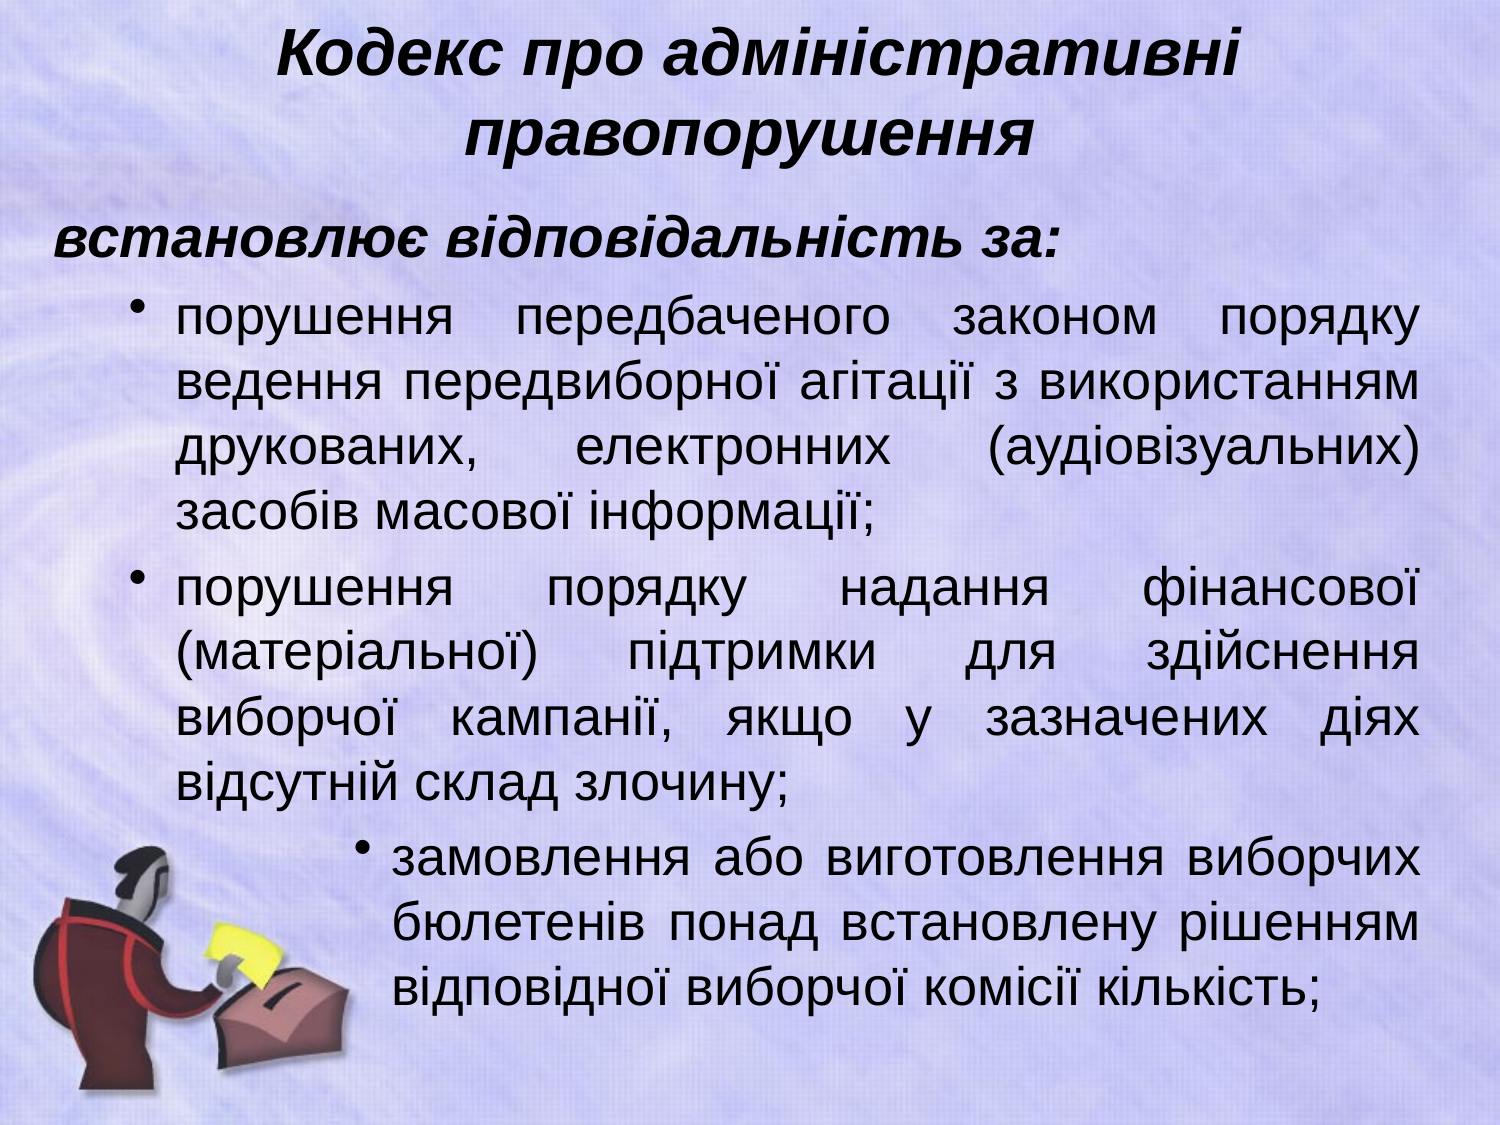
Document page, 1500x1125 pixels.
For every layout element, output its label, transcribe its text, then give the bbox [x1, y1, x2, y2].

picture [0, 0, 1500, 1125]
list встановлює відповідальність за: порушення передбаченого законом порядку ведення передвиборної агітації з використанням друкованих, електронних (аудіовізуальних) засобів масової інформації; порушення порядку надання фінансової (матеріальної) підтримки для здійснення виборчої кампанії, якщо у зазначених діях відсутній склад злочину; замовлення або виготовлення виборчих бюлетенів понад встановлену рішенням відповідної виборчої комісії кількість; [38, 191, 1438, 1034]
title Кодекс про адміністративні правопорушення [38, 44, 1480, 177]
